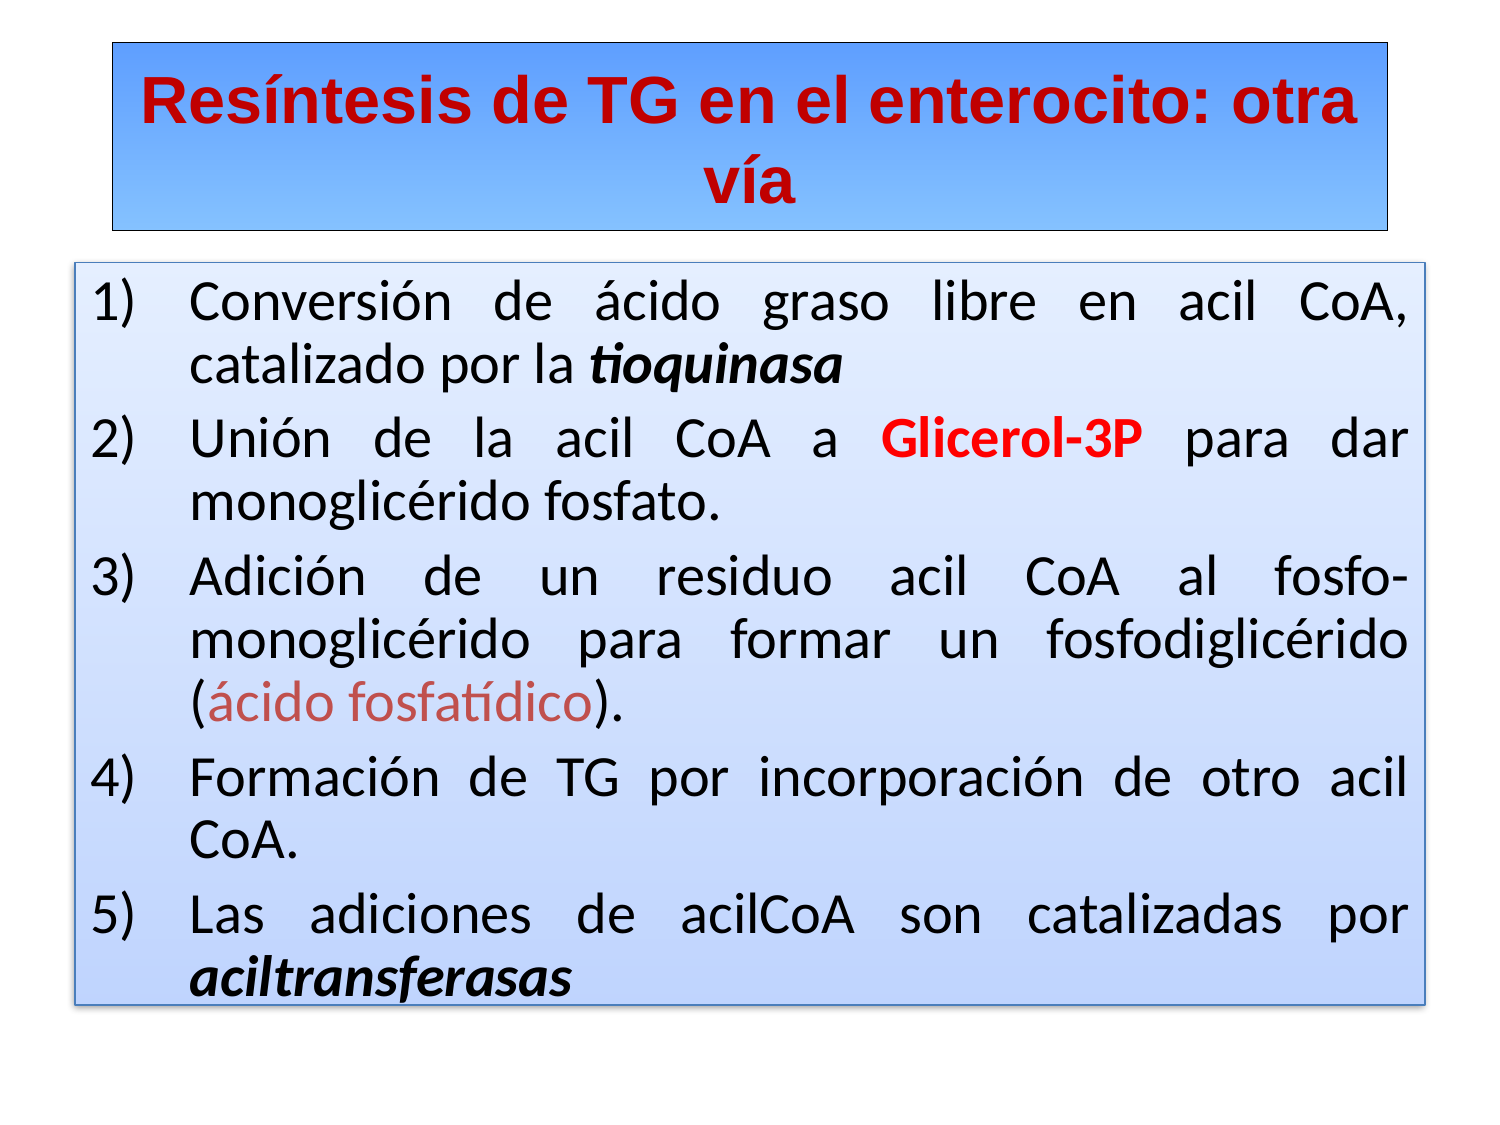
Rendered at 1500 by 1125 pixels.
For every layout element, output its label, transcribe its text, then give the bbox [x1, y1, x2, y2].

list Conversión de ácido graso libre en acil CoA, catalizado por la tioquinasa Unión de la acil CoA a Glicerol-3P para dar monoglicérido fosfato. Adición de un residuo acil CoA al fosfo-monoglicérido para formar un fosfodiglicérido (ácido fosfatídico). Formación de TG por incorporación de otro acil CoA. Las adiciones de acilCoA son catalizadas por aciltransferasas [74, 262, 1426, 1006]
title Resíntesis de TG en el enterocito: otra vía [112, 42, 1388, 231]
